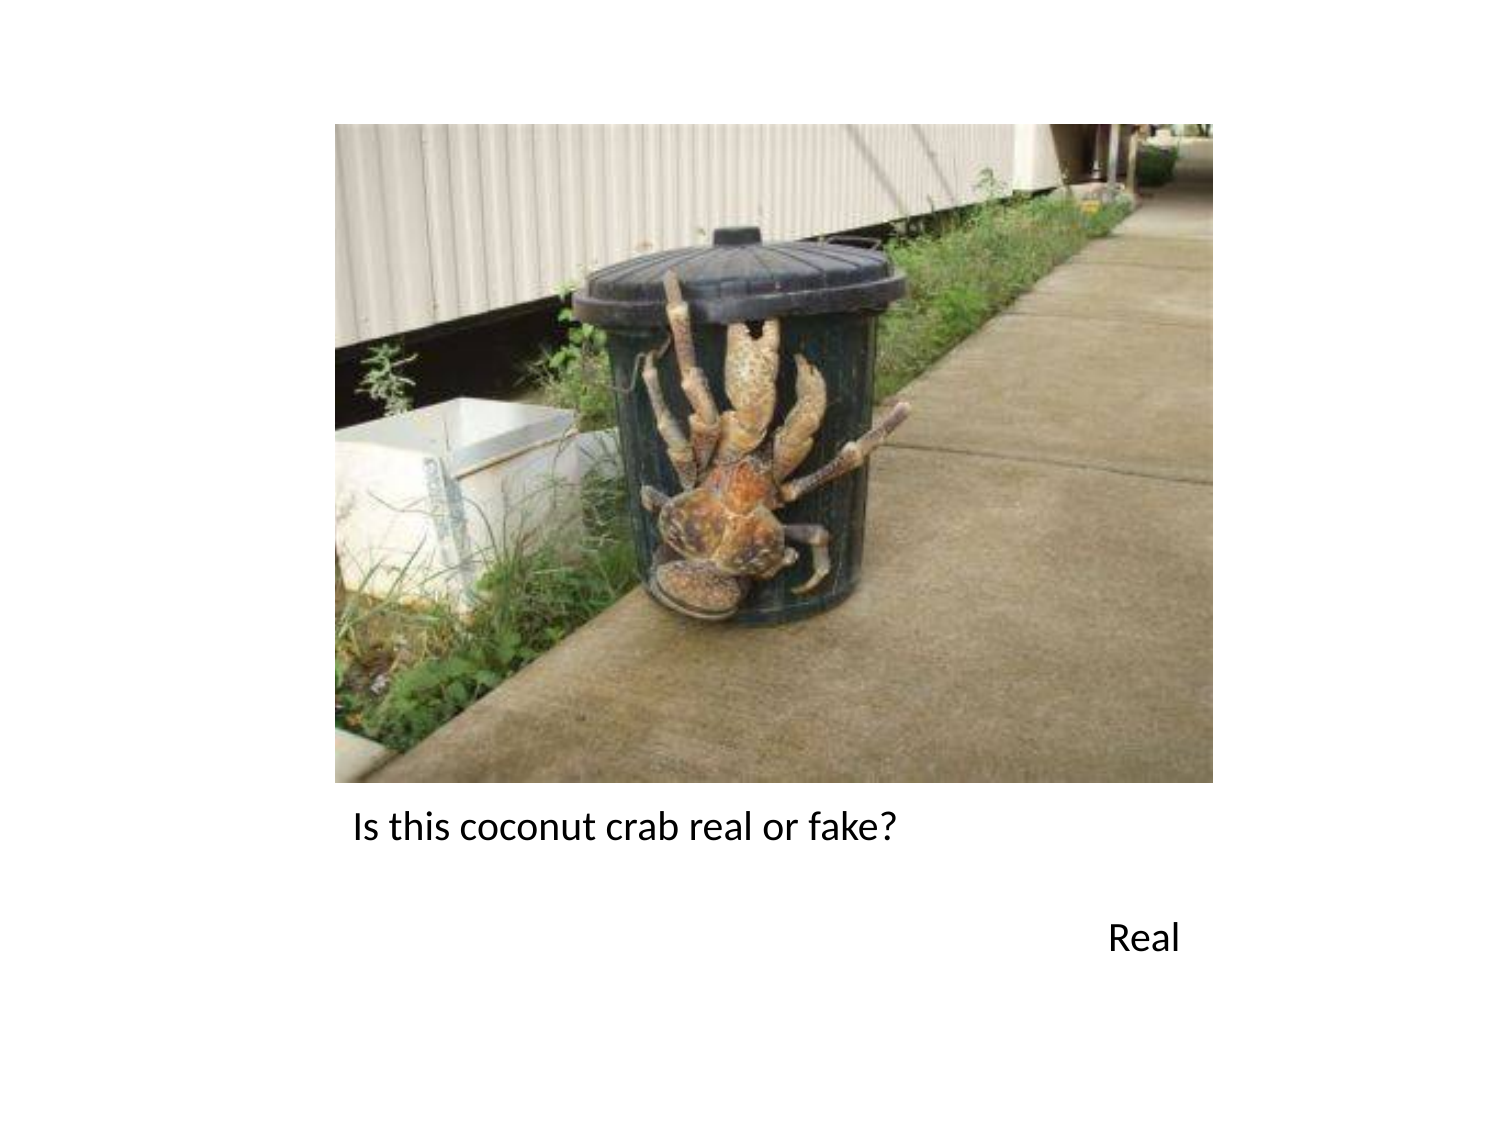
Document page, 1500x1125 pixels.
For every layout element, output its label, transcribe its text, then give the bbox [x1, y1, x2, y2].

text_box Is this coconut crab real or fake? [337, 791, 914, 856]
picture [334, 124, 1213, 784]
text_box Real [1093, 901, 1196, 967]
